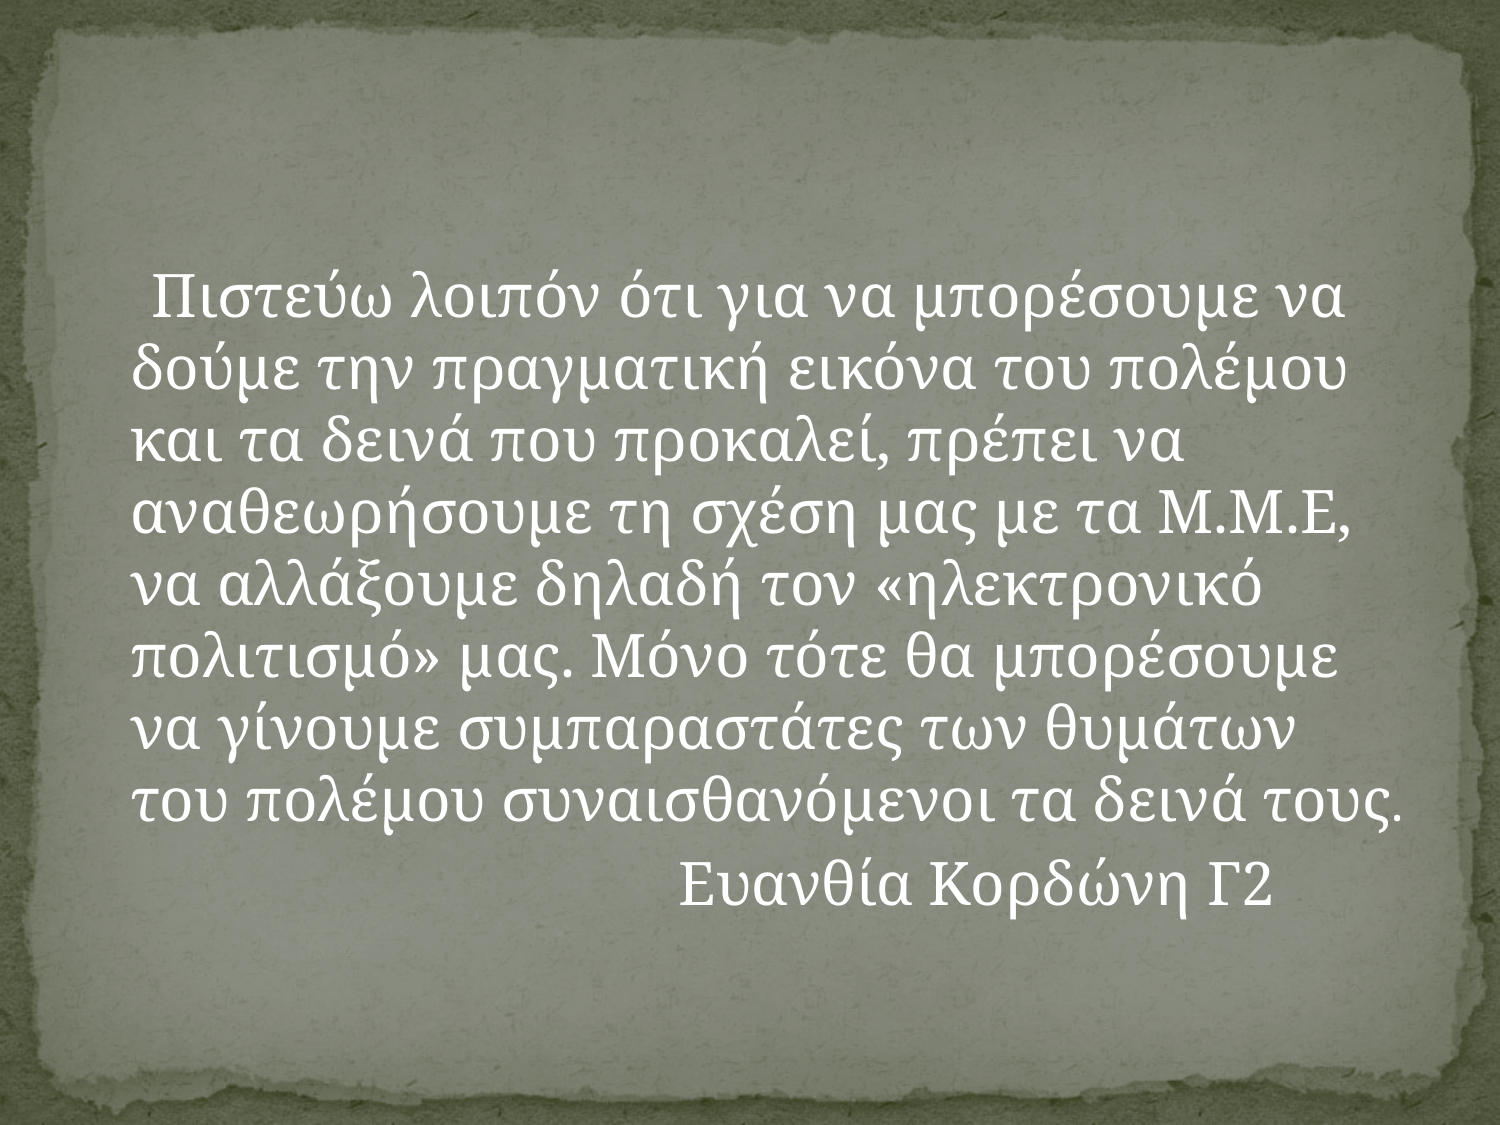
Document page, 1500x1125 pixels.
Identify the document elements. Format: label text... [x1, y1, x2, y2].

list Πιστεύω λοιπόν ότι για να μπορέσουμε να δούμε την πραγματική εικόνα του πολέμου και τα δεινά που προκαλεί, πρέπει να αναθεωρήσουμε τη σχέση μας με τα Μ.Μ.Ε, να αλλάξουμε δηλαδή τον «ηλεκτρονικό πολιτισμό» μας. Μόνο τότε θα μπορέσουμε να γίνουμε συμπαραστάτες των θυμάτων του πολέμου συναισθανόμενοι τα δεινά τους. Ευανθία Κορδώνη Γ2 [75, 249, 1425, 1000]
